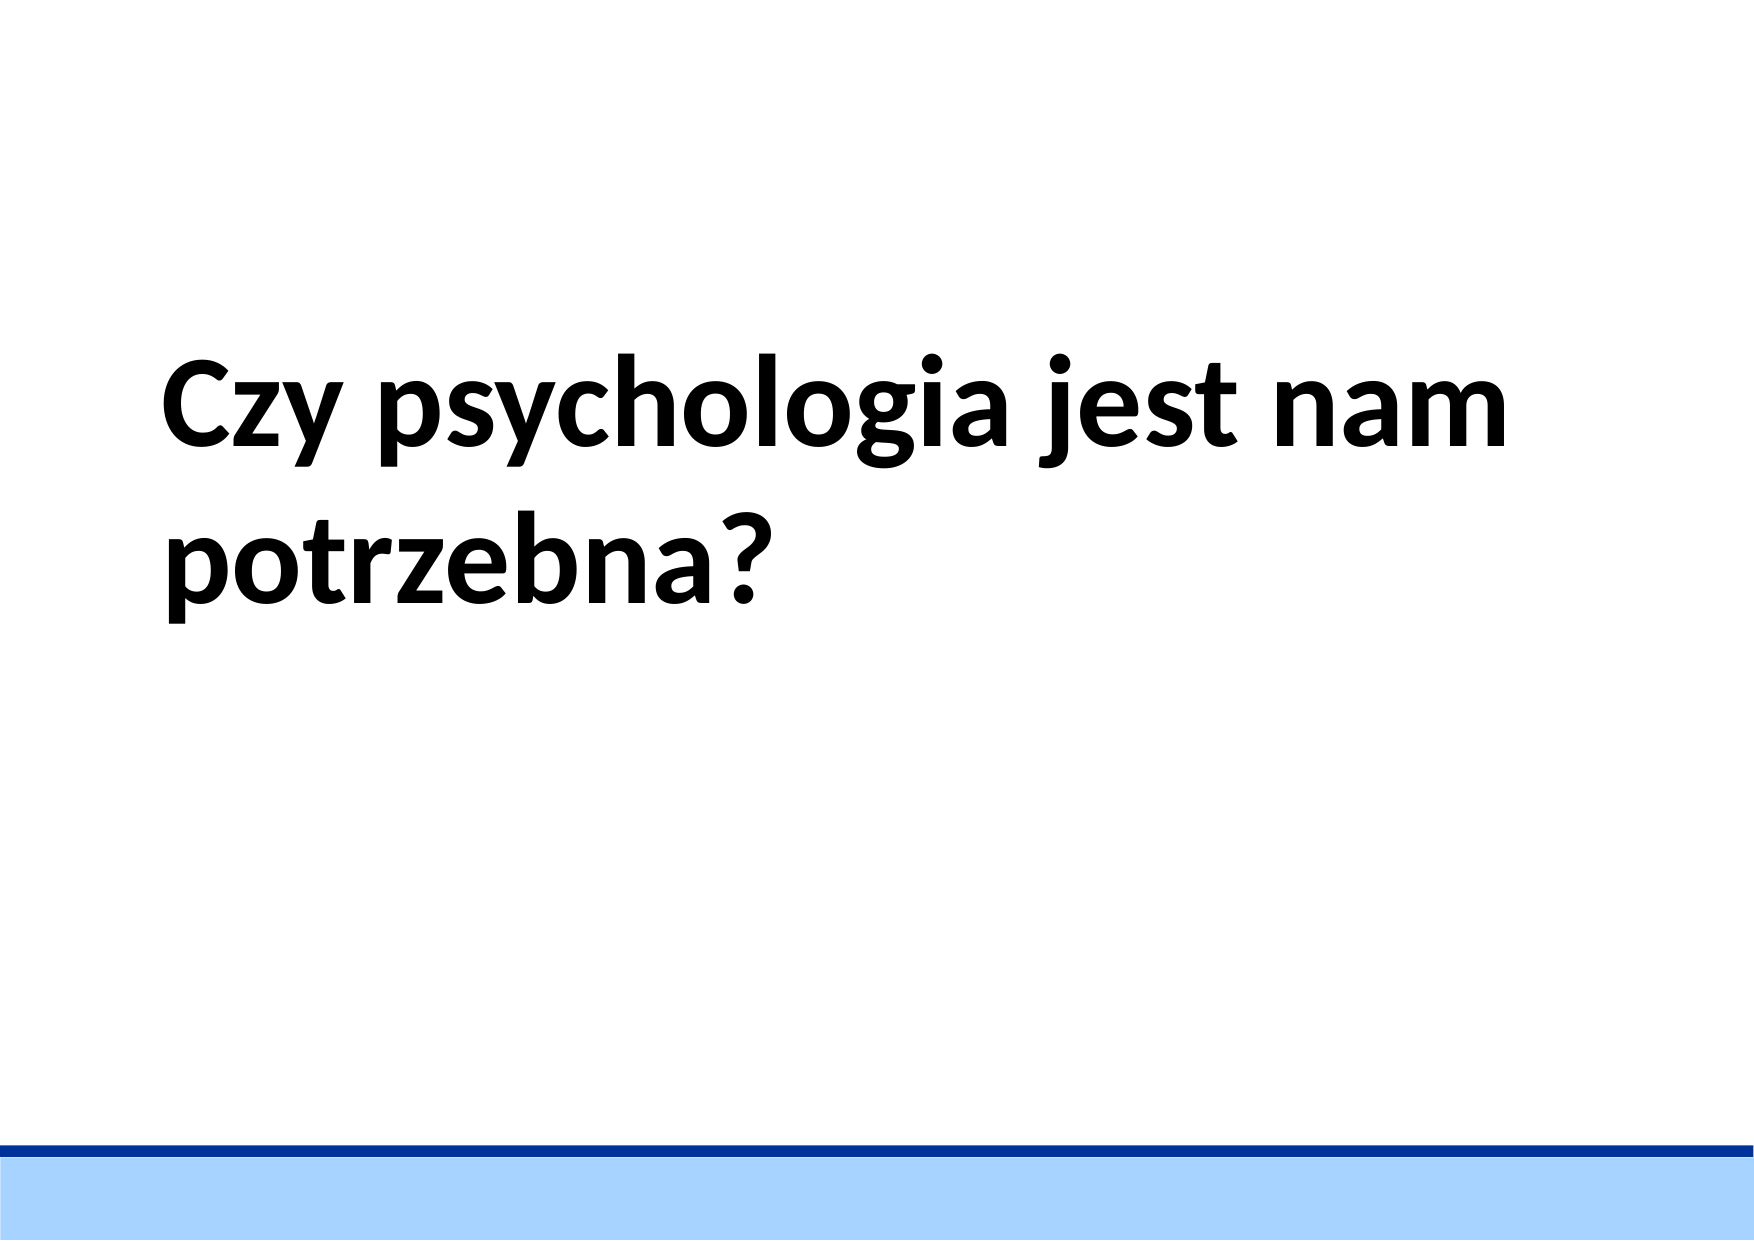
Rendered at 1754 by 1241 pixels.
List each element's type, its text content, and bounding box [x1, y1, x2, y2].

text_box Czy psychologia jest nam potrzebna? [146, 307, 1641, 638]
